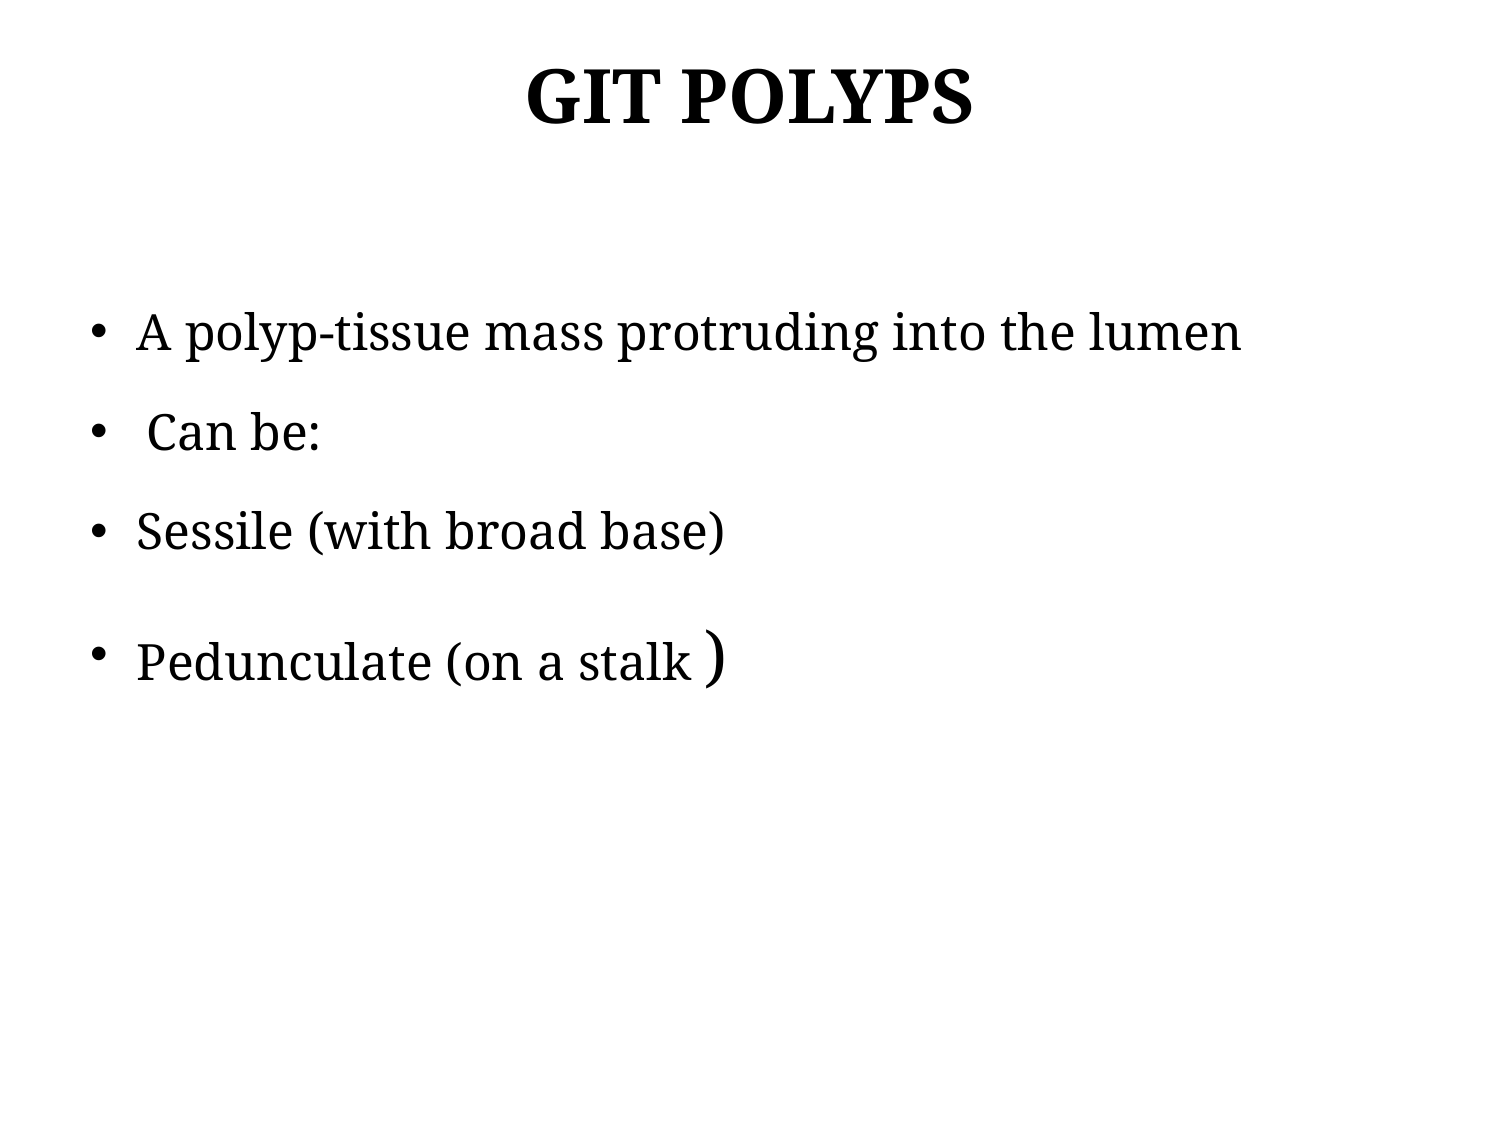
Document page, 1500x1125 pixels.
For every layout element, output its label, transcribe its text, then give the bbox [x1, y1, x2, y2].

list A polyp-tissue mass protruding into the lumen Can be: Sessile (with broad base) Pedunculate (on a stalk ) [75, 262, 1425, 1005]
title GIT POLYPS [0, 0, 1500, 188]
